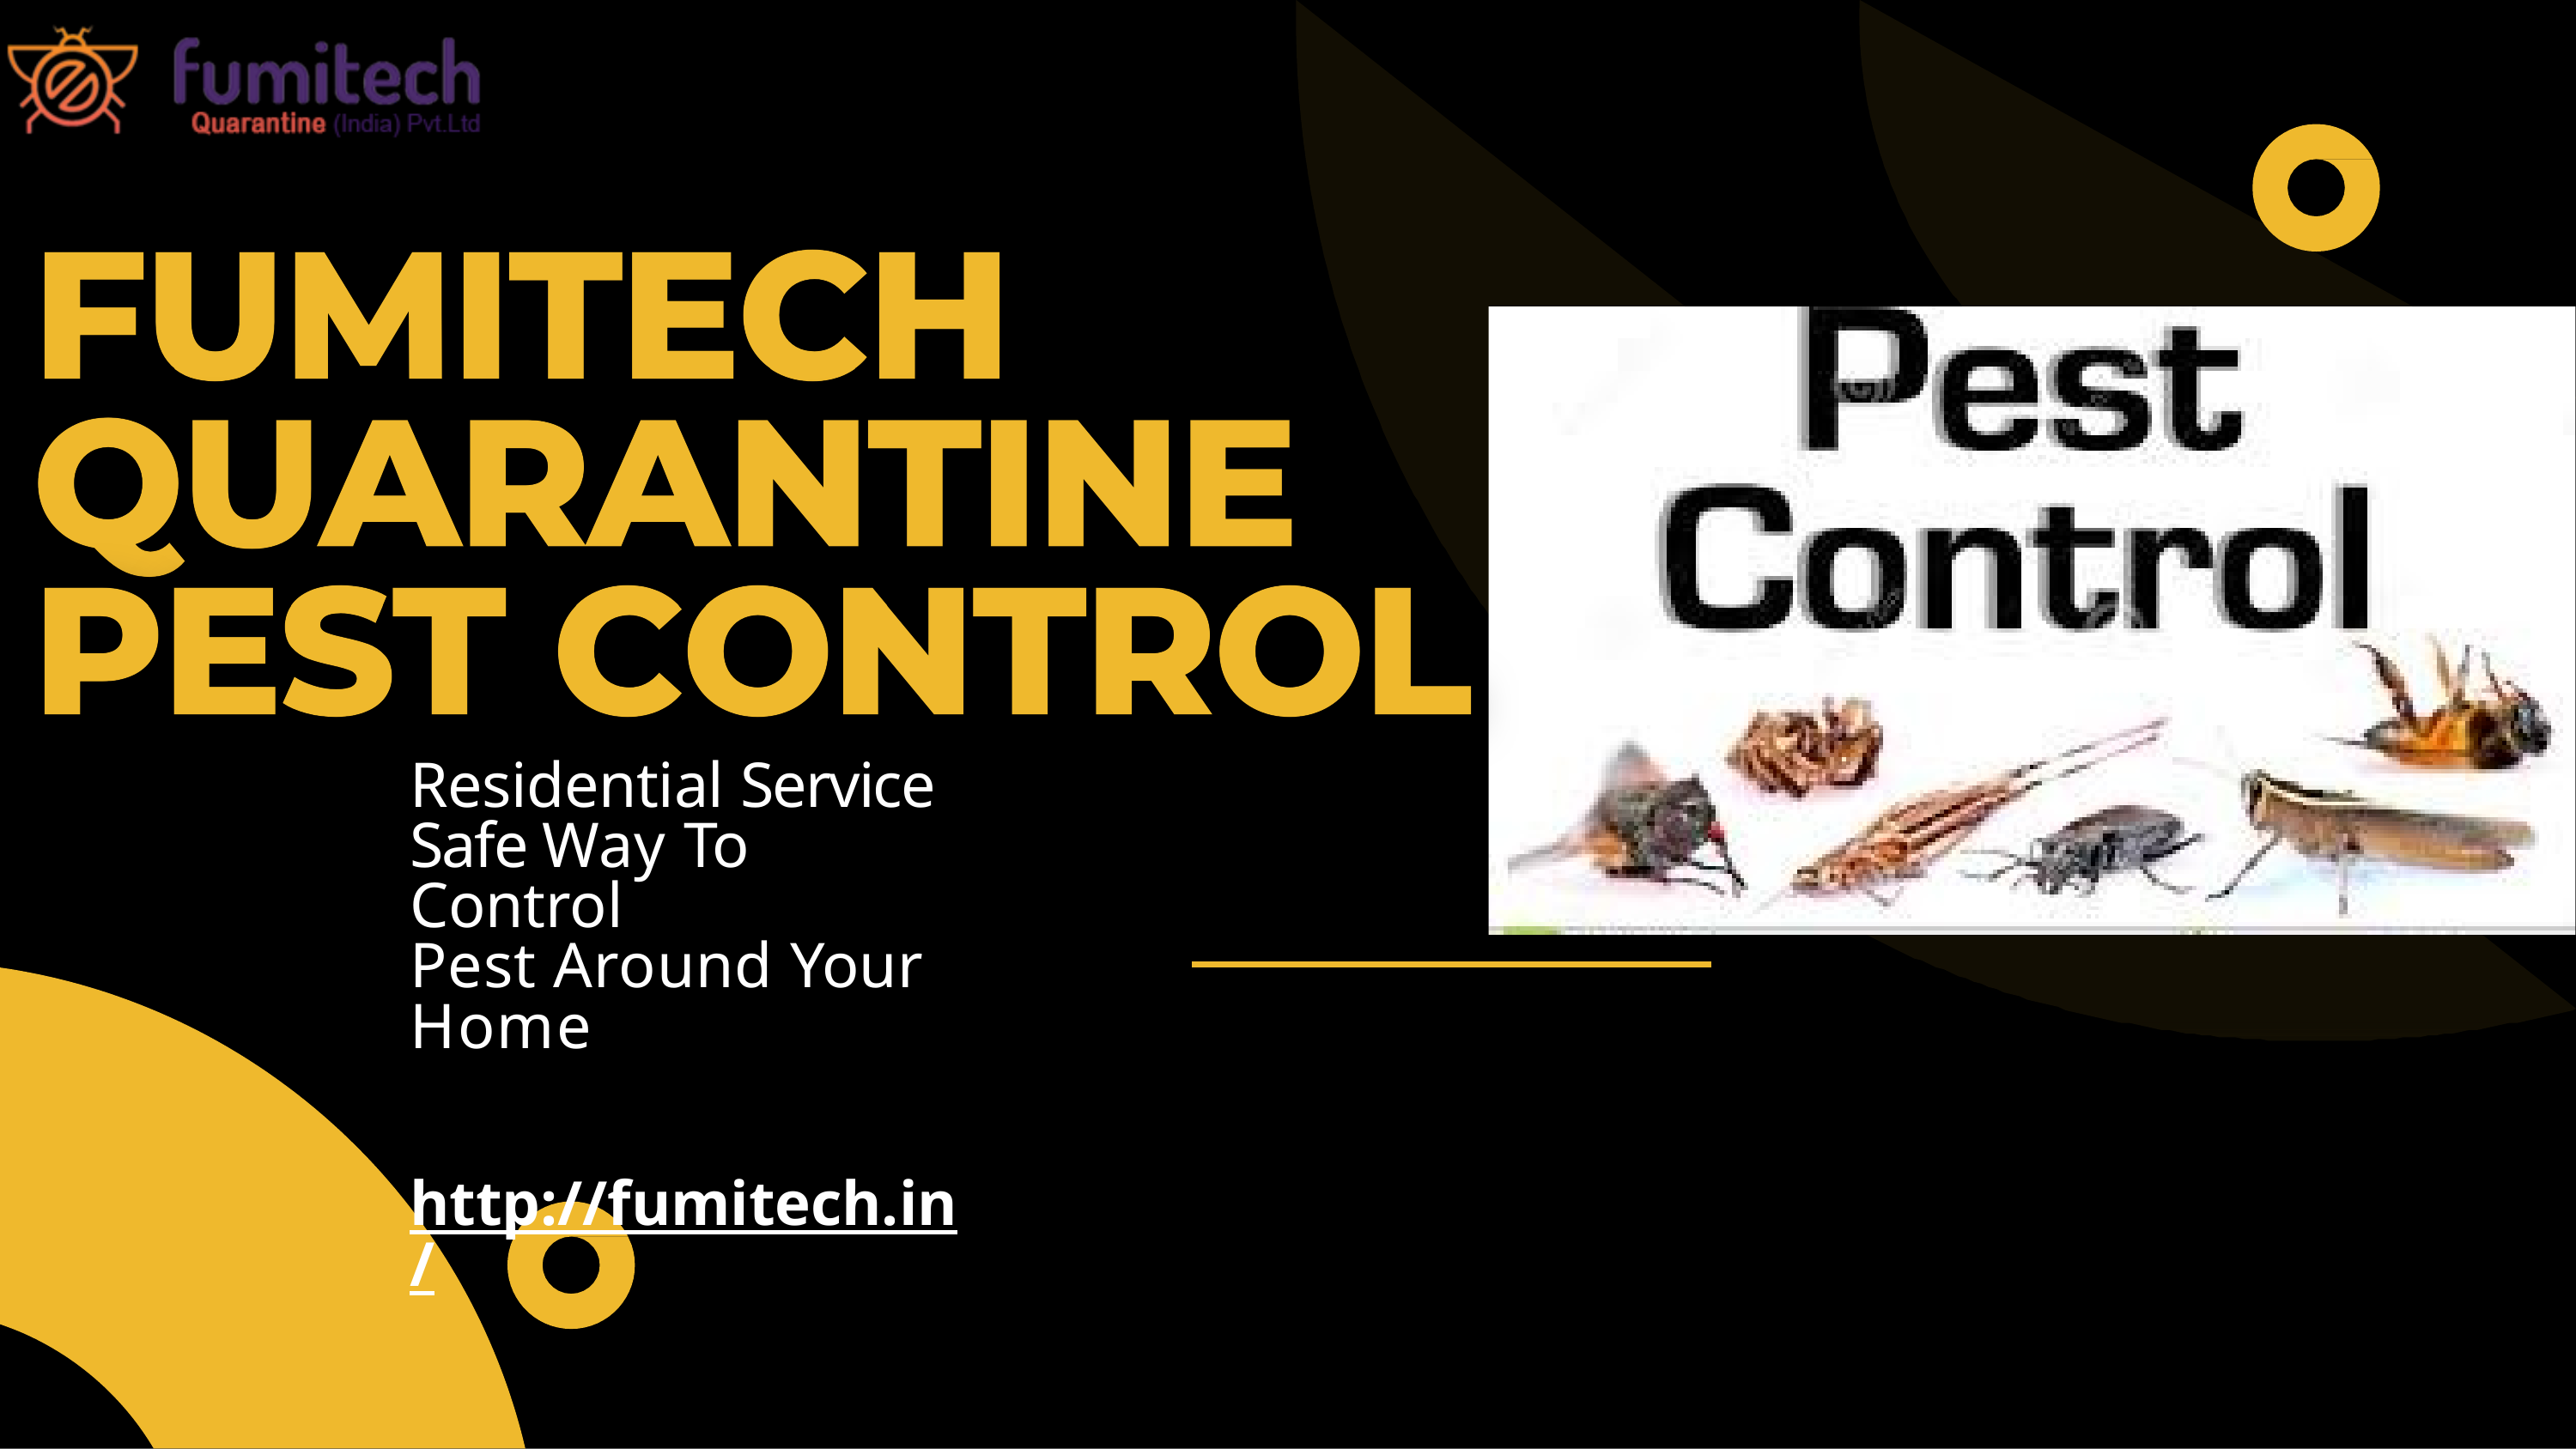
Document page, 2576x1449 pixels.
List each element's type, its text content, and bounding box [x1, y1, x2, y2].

picture [0, 18, 2576, 935]
text_box Residential Service Safe Way To Control Pest Around Your Home http://fumitech.in/ [408, 743, 1147, 1248]
